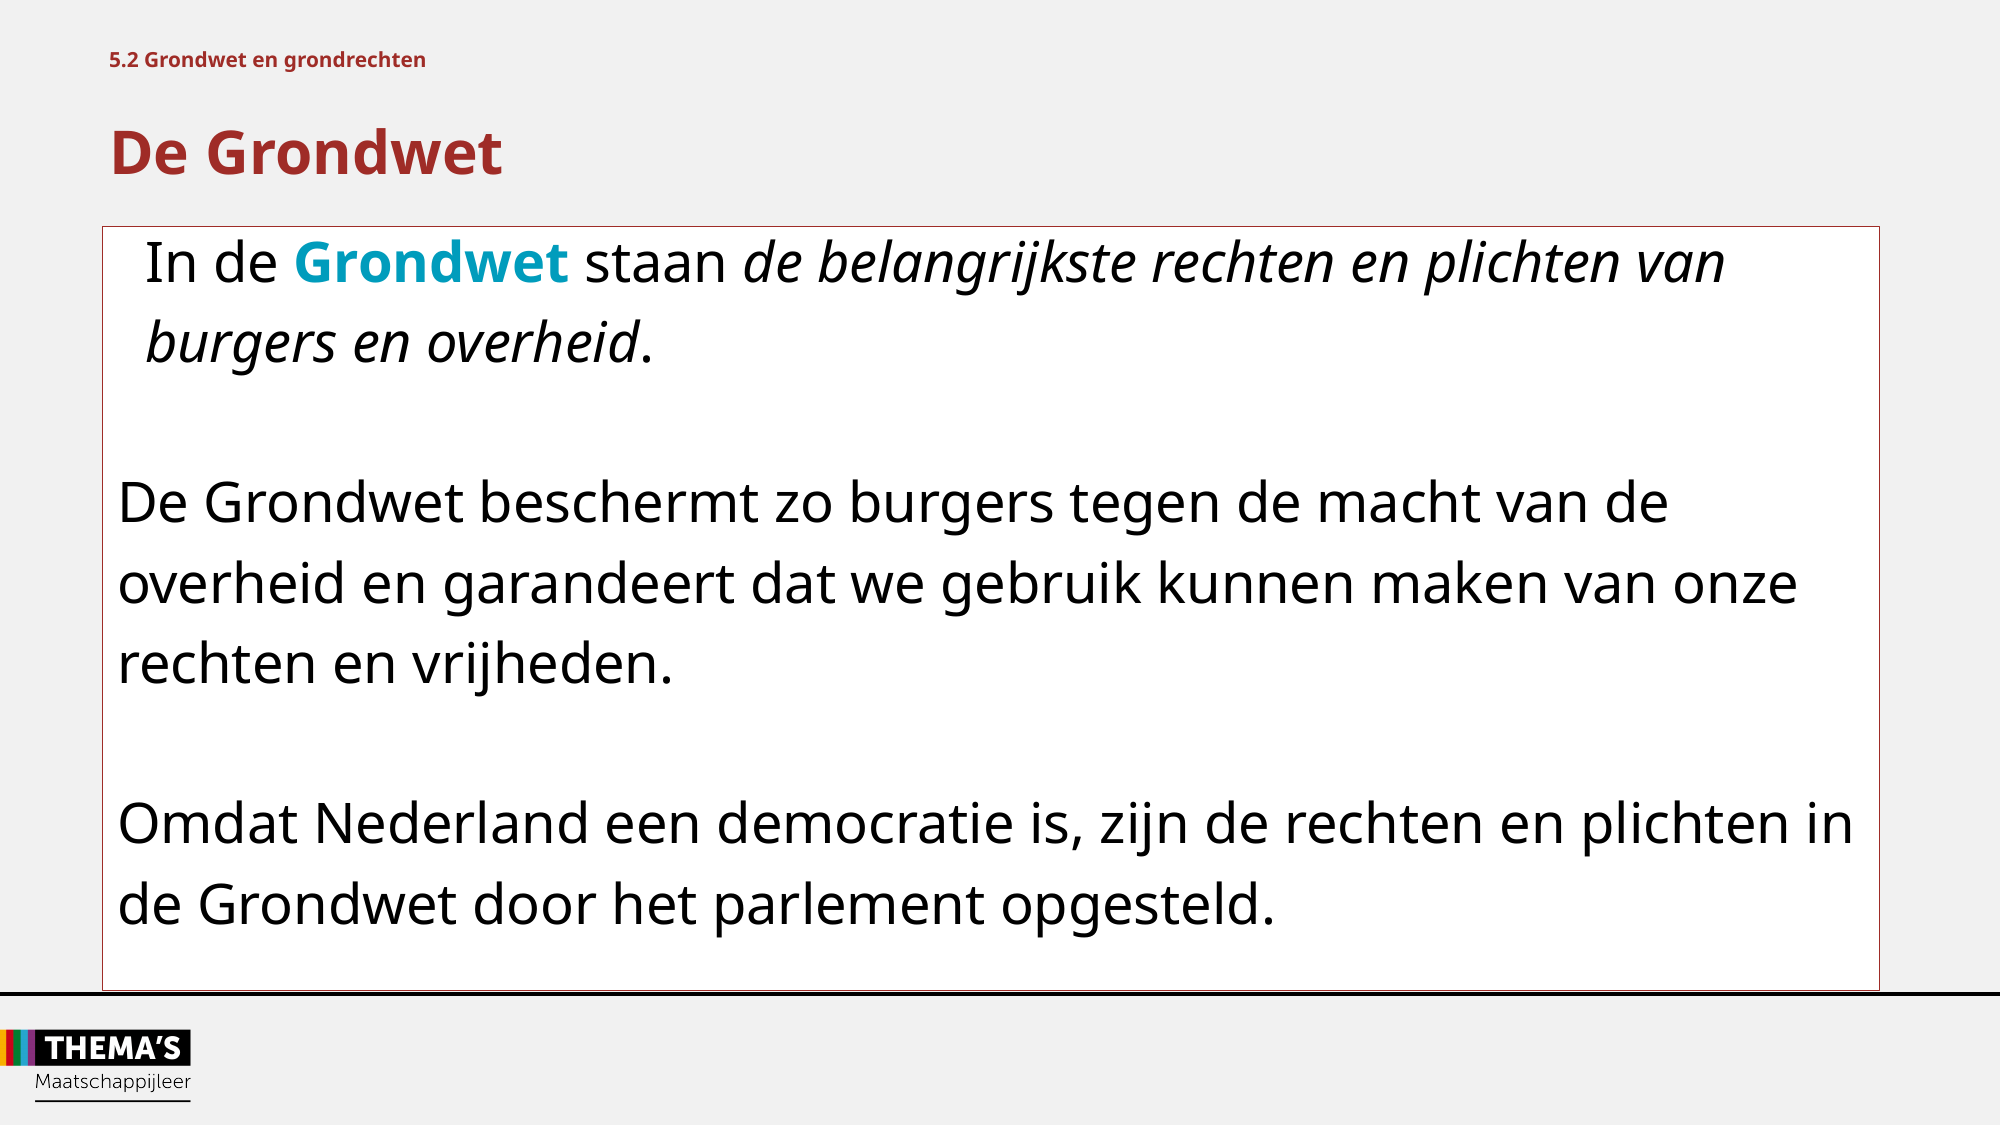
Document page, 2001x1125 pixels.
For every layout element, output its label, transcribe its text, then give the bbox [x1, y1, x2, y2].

list De Grondwet [94, 114, 1879, 205]
list In de Grondwet staan de belangrijkste rechten en plichten van burgers en overheid. De Grondwet beschermt zo burgers tegen de macht van de overheid en garandeert dat we gebruik kunnen maken van onze rechten en vrijheden. Omdat Nederland een democratie is, zijn de rechten en plichten in de Grondwet door het parlement opgesteld. [102, 226, 1880, 991]
list 5.2 Grondwet en grondrechten [94, 33, 941, 88]
picture [0, 993, 203, 1125]
